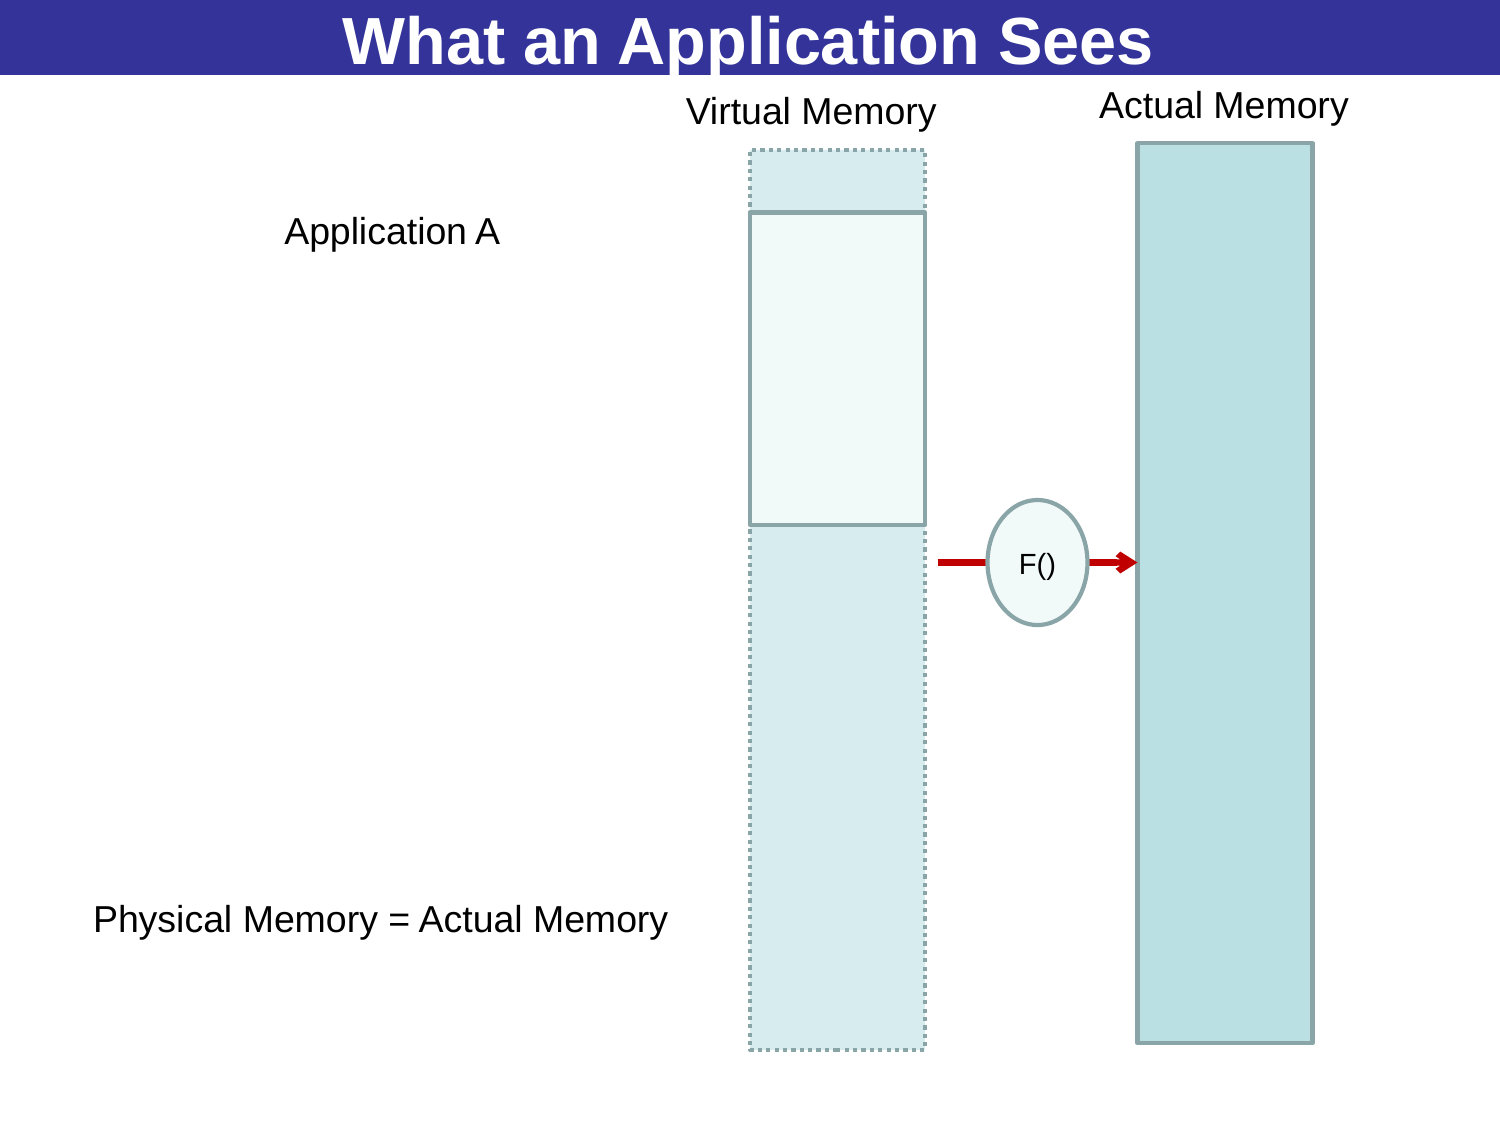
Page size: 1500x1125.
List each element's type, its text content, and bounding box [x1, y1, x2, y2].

text_box [748, 148, 927, 210]
text_box Physical Memory = Actual Memory [78, 887, 684, 948]
text_box F() [985, 571, 1090, 628]
text_box [748, 210, 927, 527]
text_box Actual Memory [1084, 73, 1364, 134]
text_box Virtual Memory [671, 79, 952, 140]
text_box [1135, 141, 1315, 1045]
text_box F() [985, 497, 1090, 561]
text_box Application A [269, 199, 516, 260]
title What an Application Sees [0, 0, 1500, 75]
text_box [748, 527, 927, 1052]
